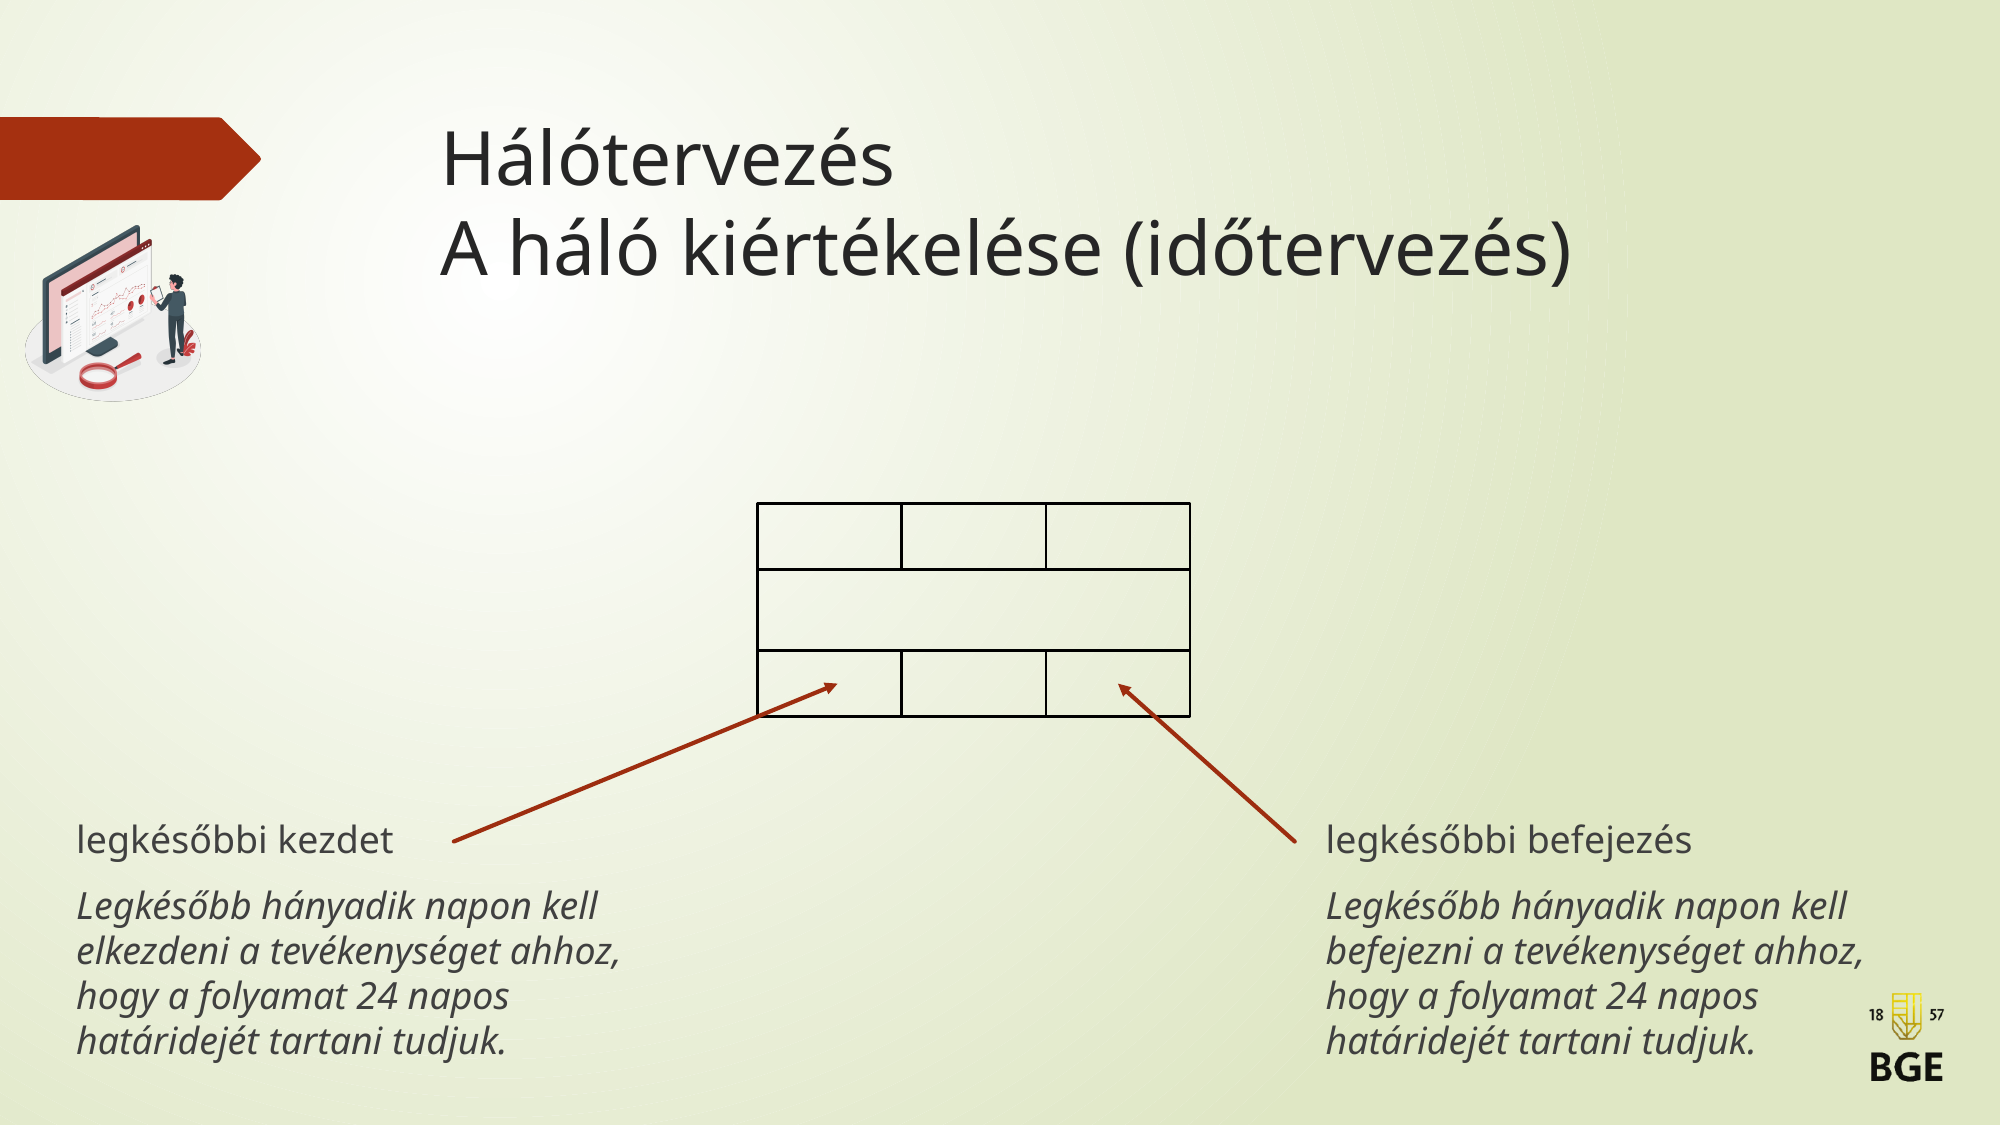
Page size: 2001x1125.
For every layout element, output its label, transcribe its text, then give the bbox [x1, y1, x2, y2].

picture [17, 217, 208, 408]
text_box legkésőbbi kezdet Legkésőbb hányadik napon kell elkezdeni a tevékenységet ahhoz, hogy a folyamat 24 napos határidejét tartani tudjuk. [61, 808, 694, 1090]
text_box legkésőbbi befejezés Legkésőbb hányadik napon kell befejezni a tevékenységet ahhoz, hogy a folyamat 24 napos határidejét tartani tudjuk. [1310, 808, 1943, 1090]
picture [1853, 984, 1958, 1090]
title Hálótervezés A háló kiértékelése (időtervezés) [425, 102, 1888, 313]
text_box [453, 683, 838, 842]
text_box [757, 503, 1191, 717]
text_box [1117, 683, 1295, 842]
